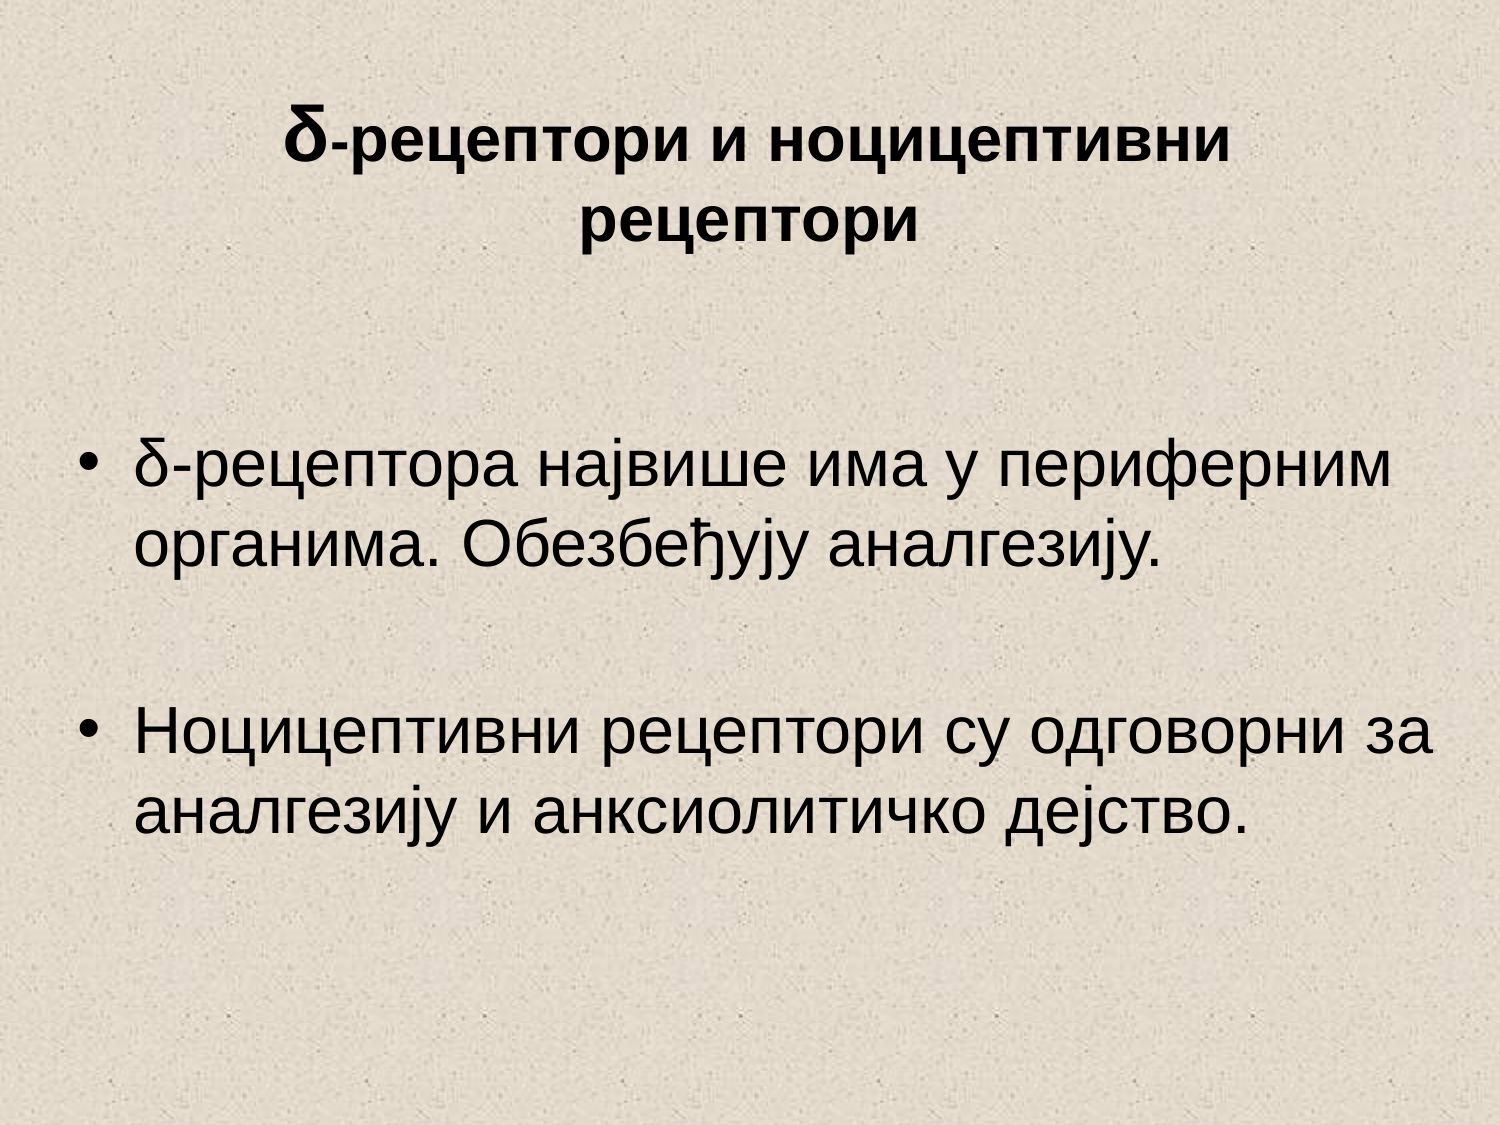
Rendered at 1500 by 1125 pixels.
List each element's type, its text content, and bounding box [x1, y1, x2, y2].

list δ-рецептора највише има у периферним органима. Обезбеђују аналгезију. Ноцицептивни рецептори су одговорни за аналгезију и анксиолитичко дејство. [62, 412, 1500, 1125]
picture [0, 0, 1500, 1125]
title δ-рецептори и ноцицептивни рецептори [75, 75, 1425, 263]
